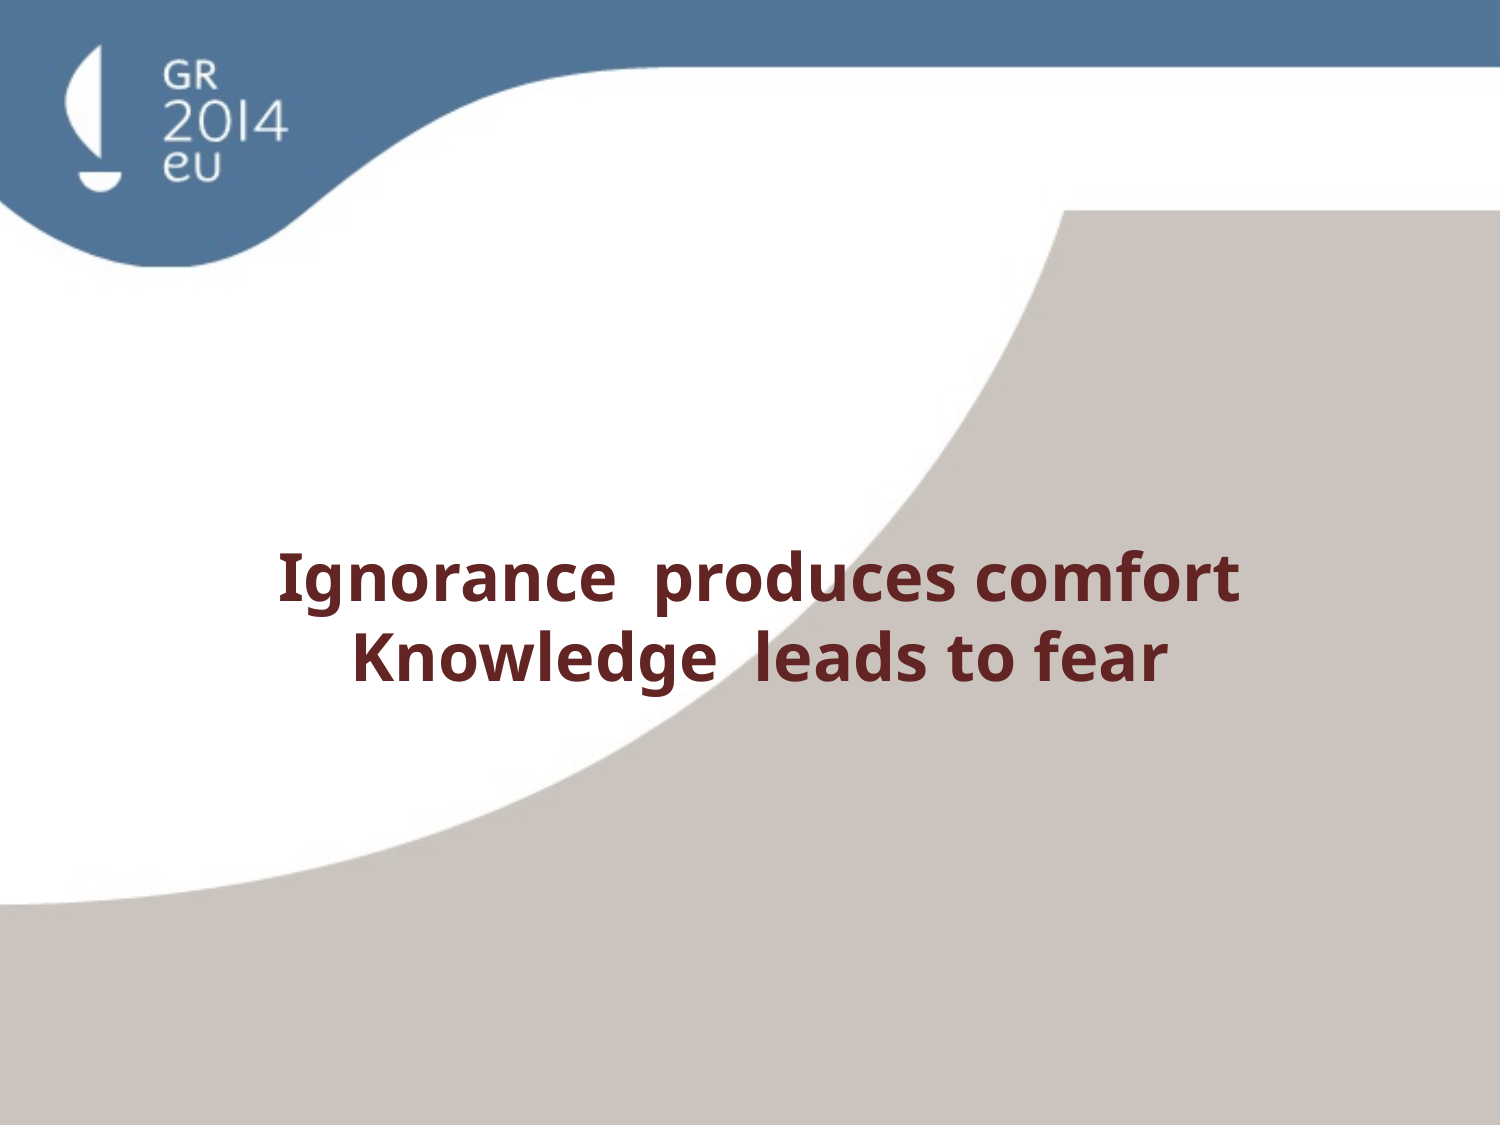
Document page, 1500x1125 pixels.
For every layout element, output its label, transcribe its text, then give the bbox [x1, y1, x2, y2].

text_box Ignorance produces comfort Knowledge leads to fear [263, 527, 1258, 702]
